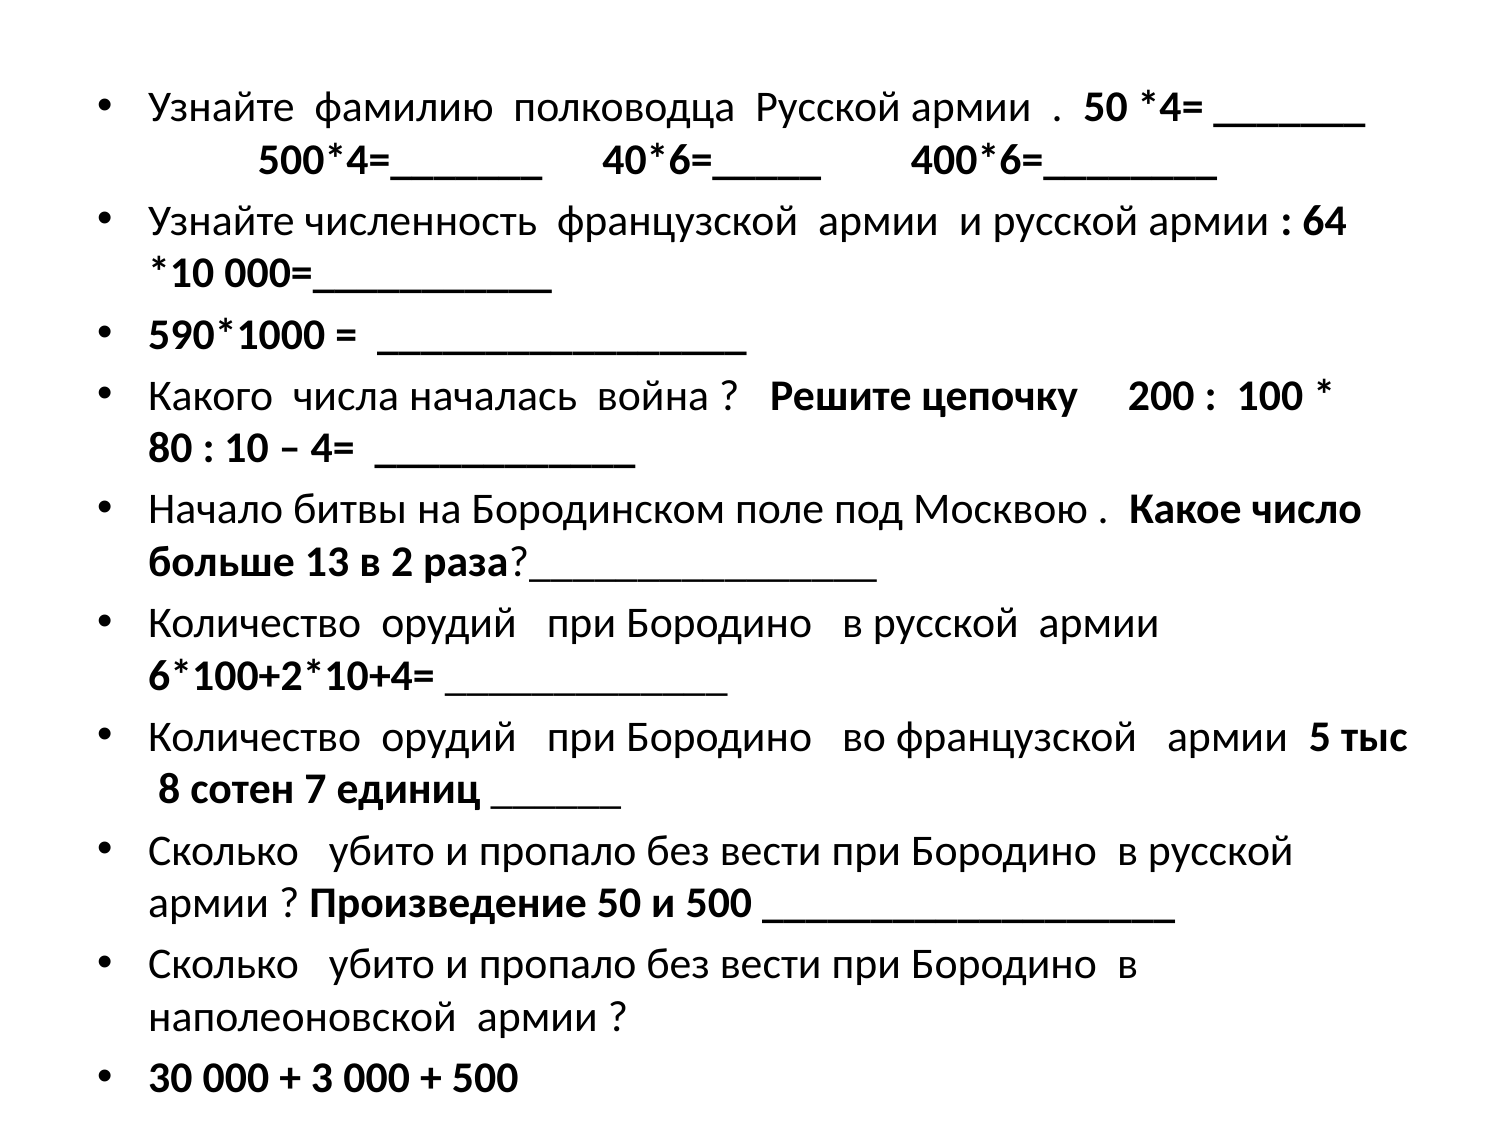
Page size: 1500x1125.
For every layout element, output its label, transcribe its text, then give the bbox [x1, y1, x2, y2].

list Узнайте фамилию полководца Русской армии . 50 *4= _______ 500*4=_______ 40*6=_____ 400*6=________ Узнайте численность французской армии и русской армии : 64 *10 000=___________ 590*1000 = _________________ Какого числа началась война ? Решите цепочку 200 : 100 * 80 : 10 – 4= ____________ Начало битвы на Бородинском поле под Москвою . Какое число больше 13 в 2 раза?________________ Количество орудий при Бородино в русской армии 6*100+2*10+4= _____________ Количество орудий при Бородино во французской армии 5 тыс 8 сотен 7 единиц ______ Сколько убито и пропало без вести при Бородино в русской армии ? Произведение 50 и 500 ___________________ Сколько убито и пропало без вести при Бородино в наполеоновской армии ? 30 000 + 3 000 + 500 [82, 70, 1425, 1125]
